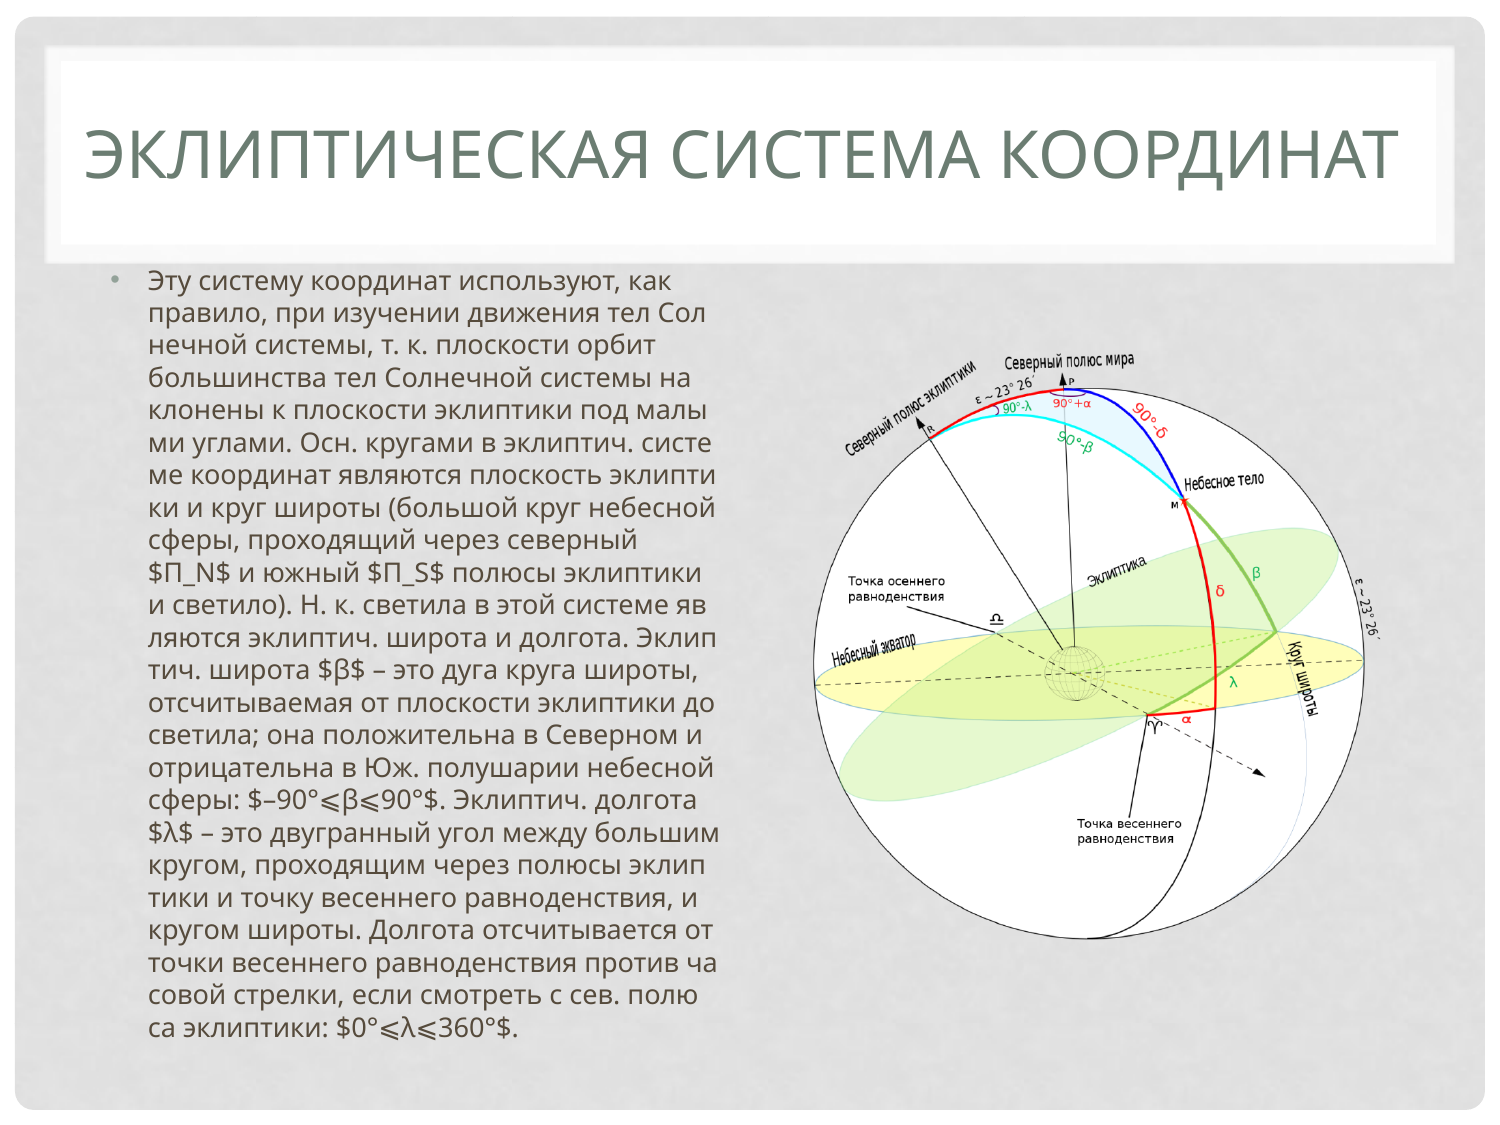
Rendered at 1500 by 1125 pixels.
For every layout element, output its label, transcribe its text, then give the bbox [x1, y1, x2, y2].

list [762, 324, 1426, 963]
title Эклиптическая система координат [64, 66, 1420, 237]
list Эту сис­те­му ко­ор­ди­нат ис­поль­зу­ют, как пра­ви­ло, при изу­че­нии дви­же­ния тел Сол­неч­ной сис­те­мы, т. к. плос­ко­сти ор­бит боль­шин­ст­ва тел Сол­неч­ной сис­те­мы на­кло­не­ны к плос­ко­сти эк­лип­ти­ки под ма­лы­ми уг­ла­ми. Осн. кру­га­ми в эк­лип­тич. сис­те­ме ко­ор­ди­нат яв­ля­ют­ся плос­кость эк­лип­ти­ки и круг ши­ро­ты (боль­шой круг не­бес­ной сфе­ры, про­хо­дя­щий че­рез северный $П_N$ и южный $П_S$ по­лю­сы эк­лип­ти­ки и све­ти­ло). Н. к. све­ти­ла в этой сис­те­ме яв­ля­ют­ся эк­лип­тич. ши­ро­та и дол­го­та. Эк­лип­тич. ши­ро­та $β$ – это ду­га кру­га ши­ро­ты, от­счи­ты­вае­мая от плос­ко­сти эк­лип­ти­ки до све­ти­ла; она по­ло­жи­тель­на в Се­вер­ном и от­ри­ца­тель­на в Юж. по­лу­ша­рии не­бесной сфе­ры: $–90°⩽β⩽90°$. Эк­лип­тич. дол­го­та $λ$ – это дву­гран­ный угол ме­ж­ду боль­шим кру­гом, про­хо­дя­щим че­рез по­лю­сы эк­лип­ти­ки и точ­ку ве­сен­не­го рав­но­ден­ст­вия, и кру­гом ши­ро­ты. Дол­го­та от­счи­ты­ва­ет­ся от точ­ки ве­сен­не­го рав­но­ден­ст­вия про­тив ча­со­вой стрел­ки, ес­ли смот­реть с сев. по­лю­са эк­лип­ти­ки: $0°⩽λ⩽360°$. [76, 255, 740, 979]
